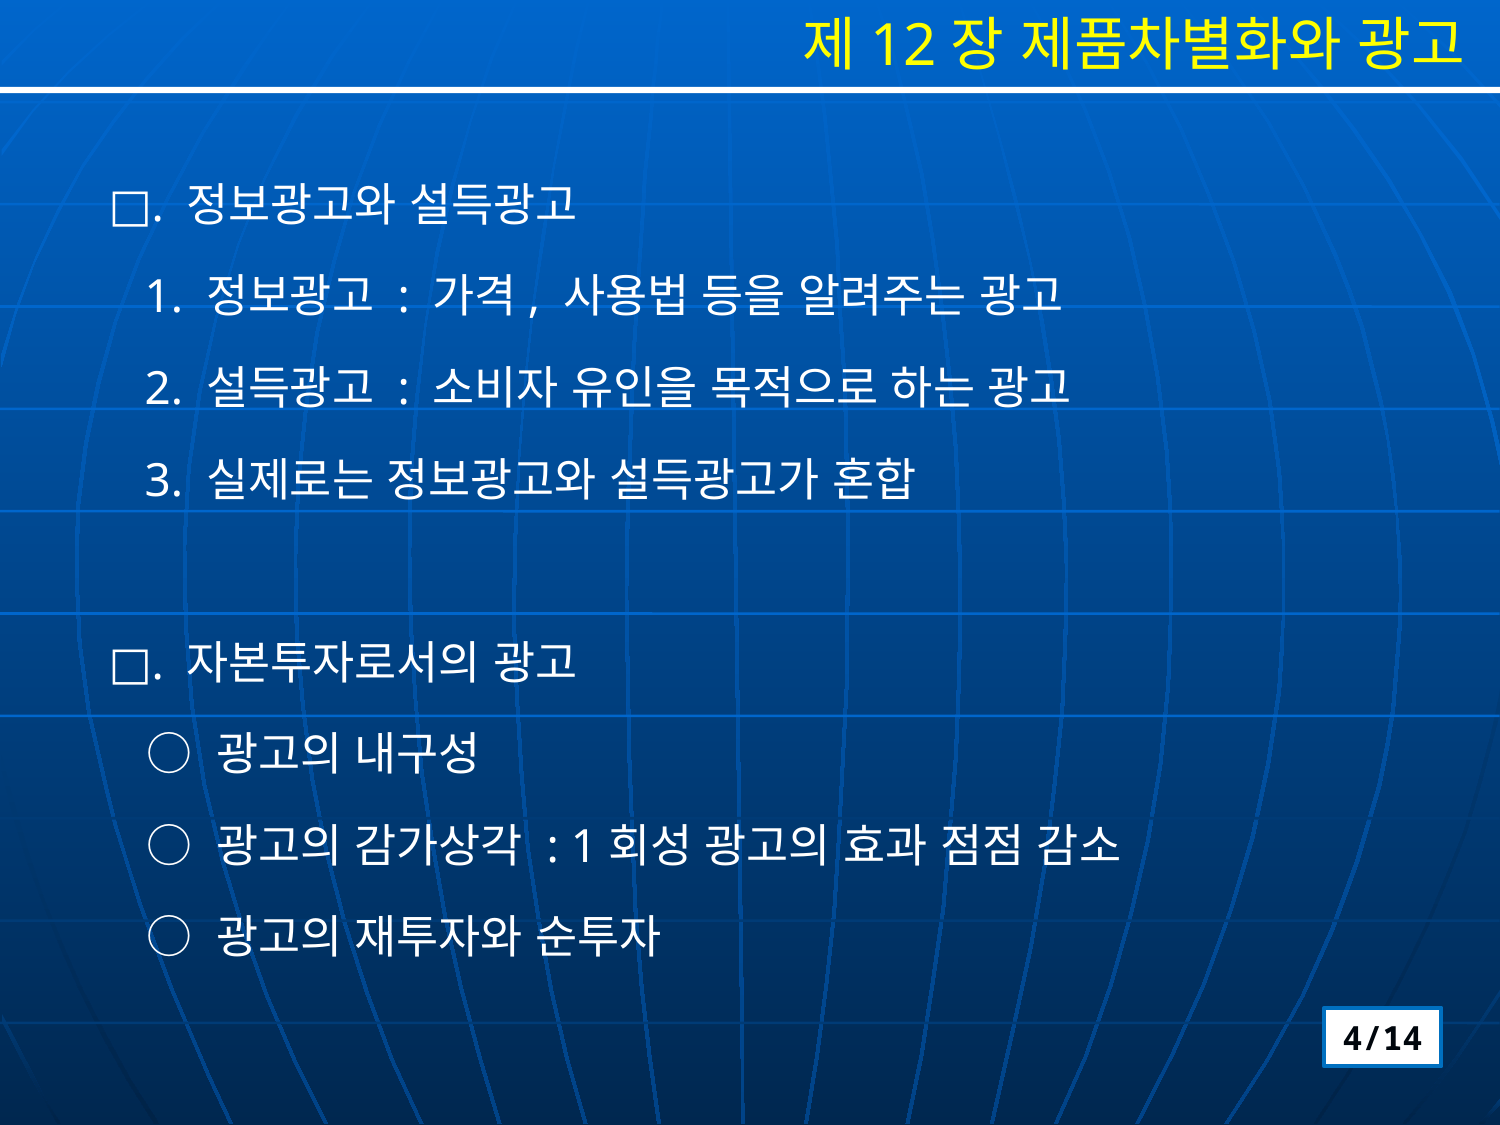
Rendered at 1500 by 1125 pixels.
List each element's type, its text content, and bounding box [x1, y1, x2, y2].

text_box 4/14 [1322, 1006, 1443, 1068]
text_box □. 정보광고와 설득광고 1. 정보광고 : 가격, 사용법 등을 알려주는 광고 2. 설득광고 : 소비자 유인을 목적으로 하는 광고 3. 실제로는 정보광고와 설득광고가 혼합 □. 자본투자로서의 광고 ○ 광고의 내구성 ○ 광고의 감가상각 : 1회성 광고의 효과 점점 감소 ○ 광고의 재투자와 순투자 [93, 140, 1444, 336]
